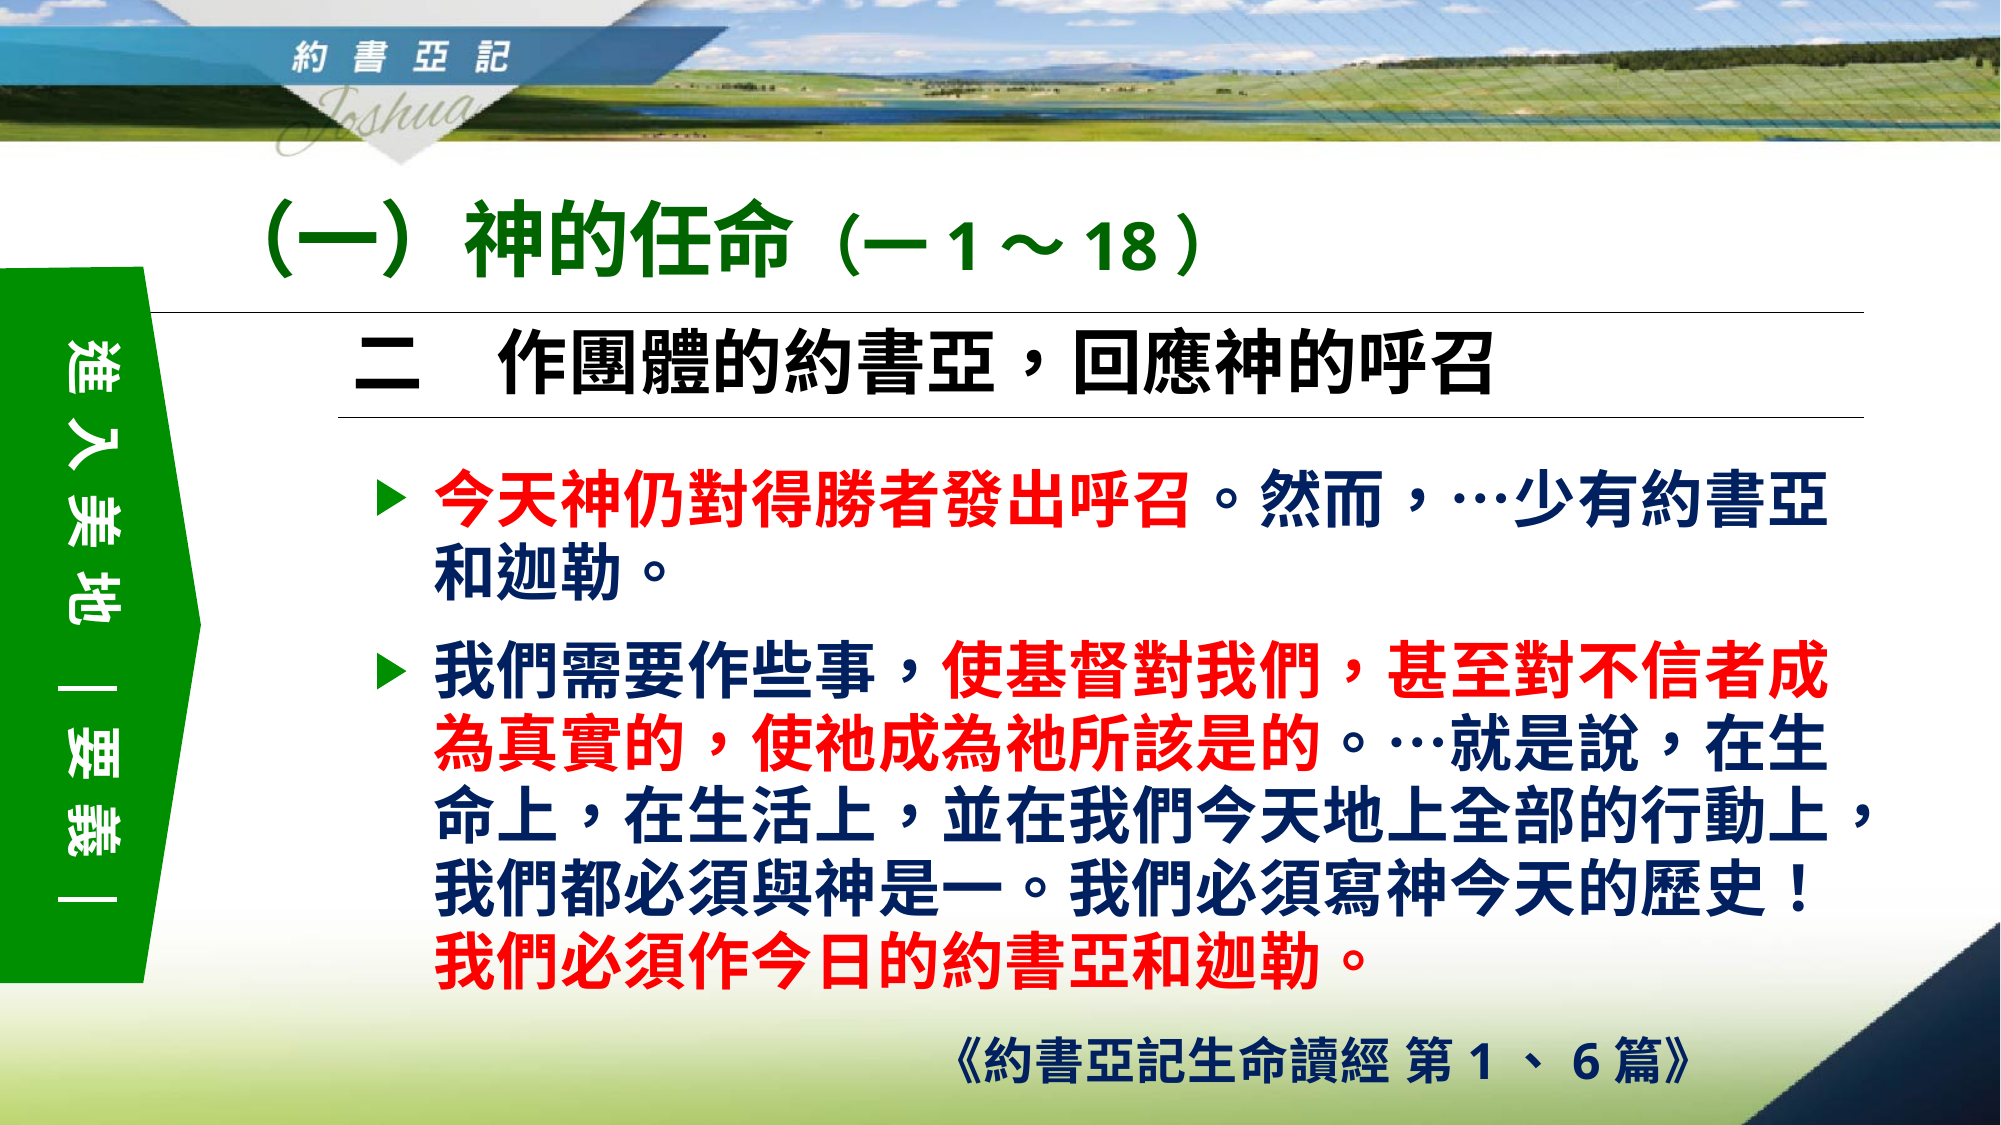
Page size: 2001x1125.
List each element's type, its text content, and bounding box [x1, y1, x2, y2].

text_box 今天神仍對得勝者發出呼召。然而，…少有約書亞和迦勒。 我們需要作些事，使基督對我們，甚至對不信者成為真實的，使祂成為祂所該是的。…就是說，在生命上，在生活上，並在我們今天地上全部的行動上，我們都必須與神是一。我們必須寫神今天的歷史！我們必須作今日的約書亞和迦勒。 [418, 454, 1891, 1005]
text_box [0, 265, 202, 985]
picture [0, 0, 2001, 1125]
text_box [375, 650, 409, 692]
text_box [375, 477, 409, 518]
text_box 二 作團體的約書亞，回應神的呼召 [338, 328, 1807, 411]
text_box （一）神的任命（一1～18） [198, 179, 1372, 295]
text_box 《約書亞記生命讀經 第1、6篇》 [917, 1015, 1730, 1097]
text_box 進入美地 要義 [38, 324, 137, 918]
